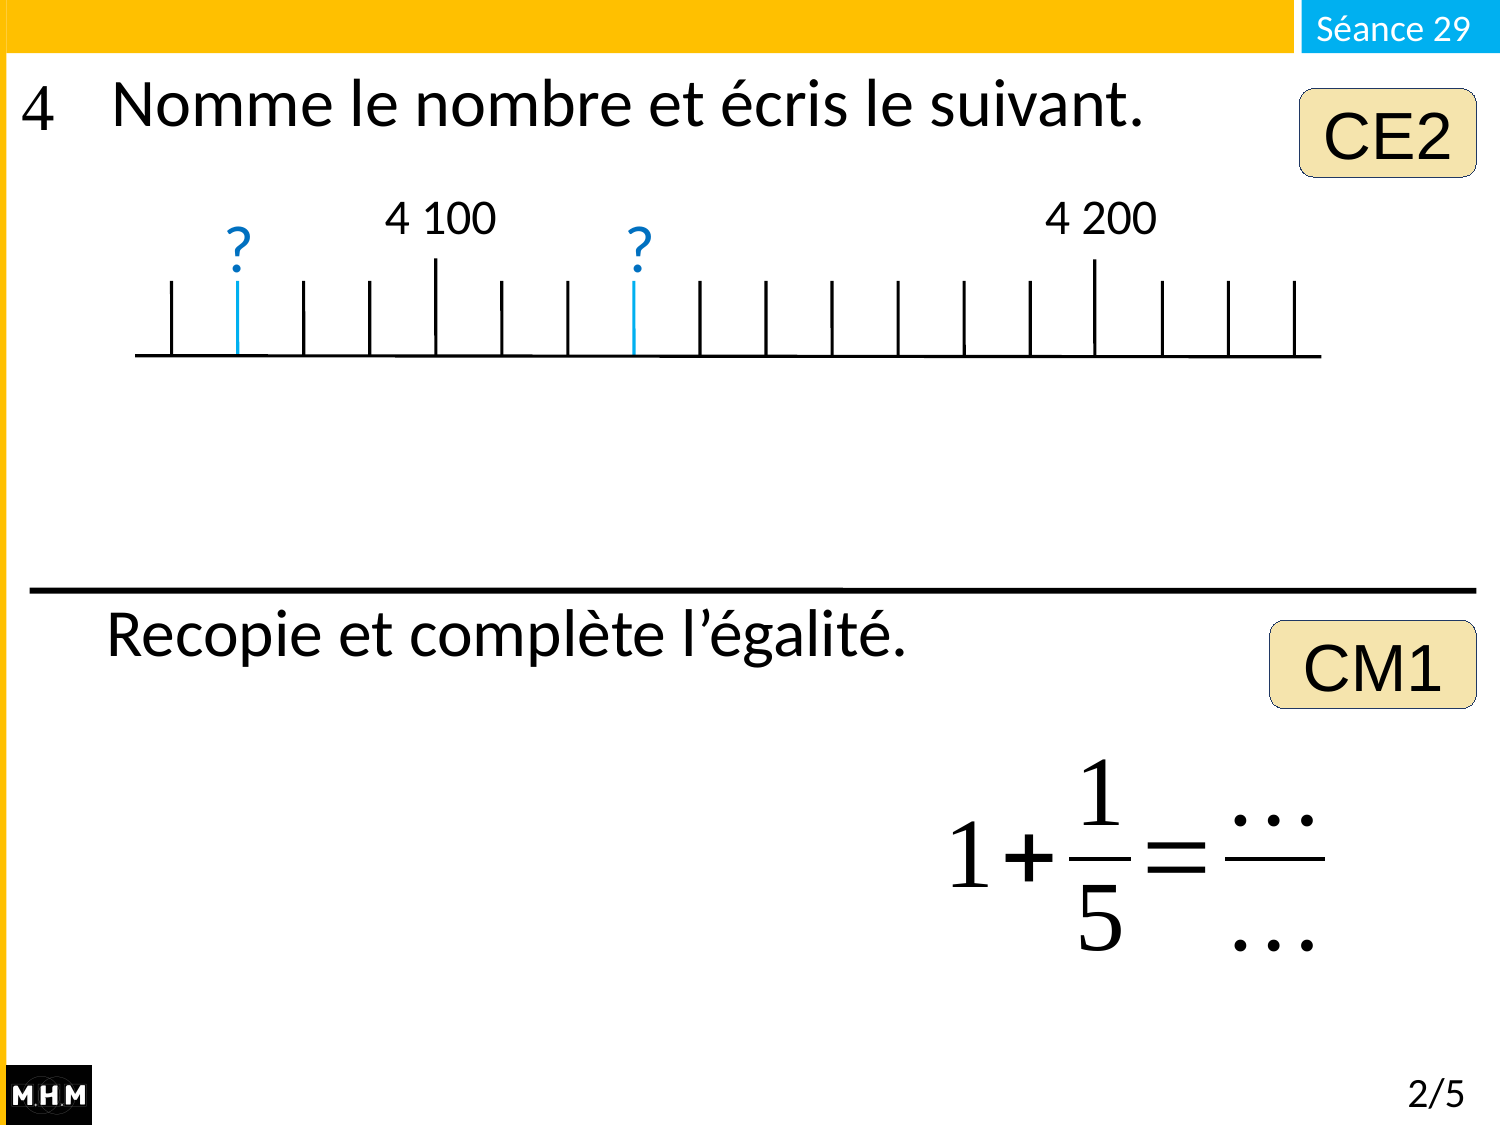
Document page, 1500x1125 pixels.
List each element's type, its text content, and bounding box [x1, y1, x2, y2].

text_box Recopie et complète l’égalité. [91, 591, 965, 680]
picture [6, 1065, 92, 1125]
text_box CE2 [1299, 88, 1477, 178]
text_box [134, 176, 1322, 357]
text_box CM1 [1269, 620, 1477, 709]
title Nomme le nombre et écris le suivant. [96, 60, 1391, 150]
list 2/5 [1373, 1064, 1500, 1125]
